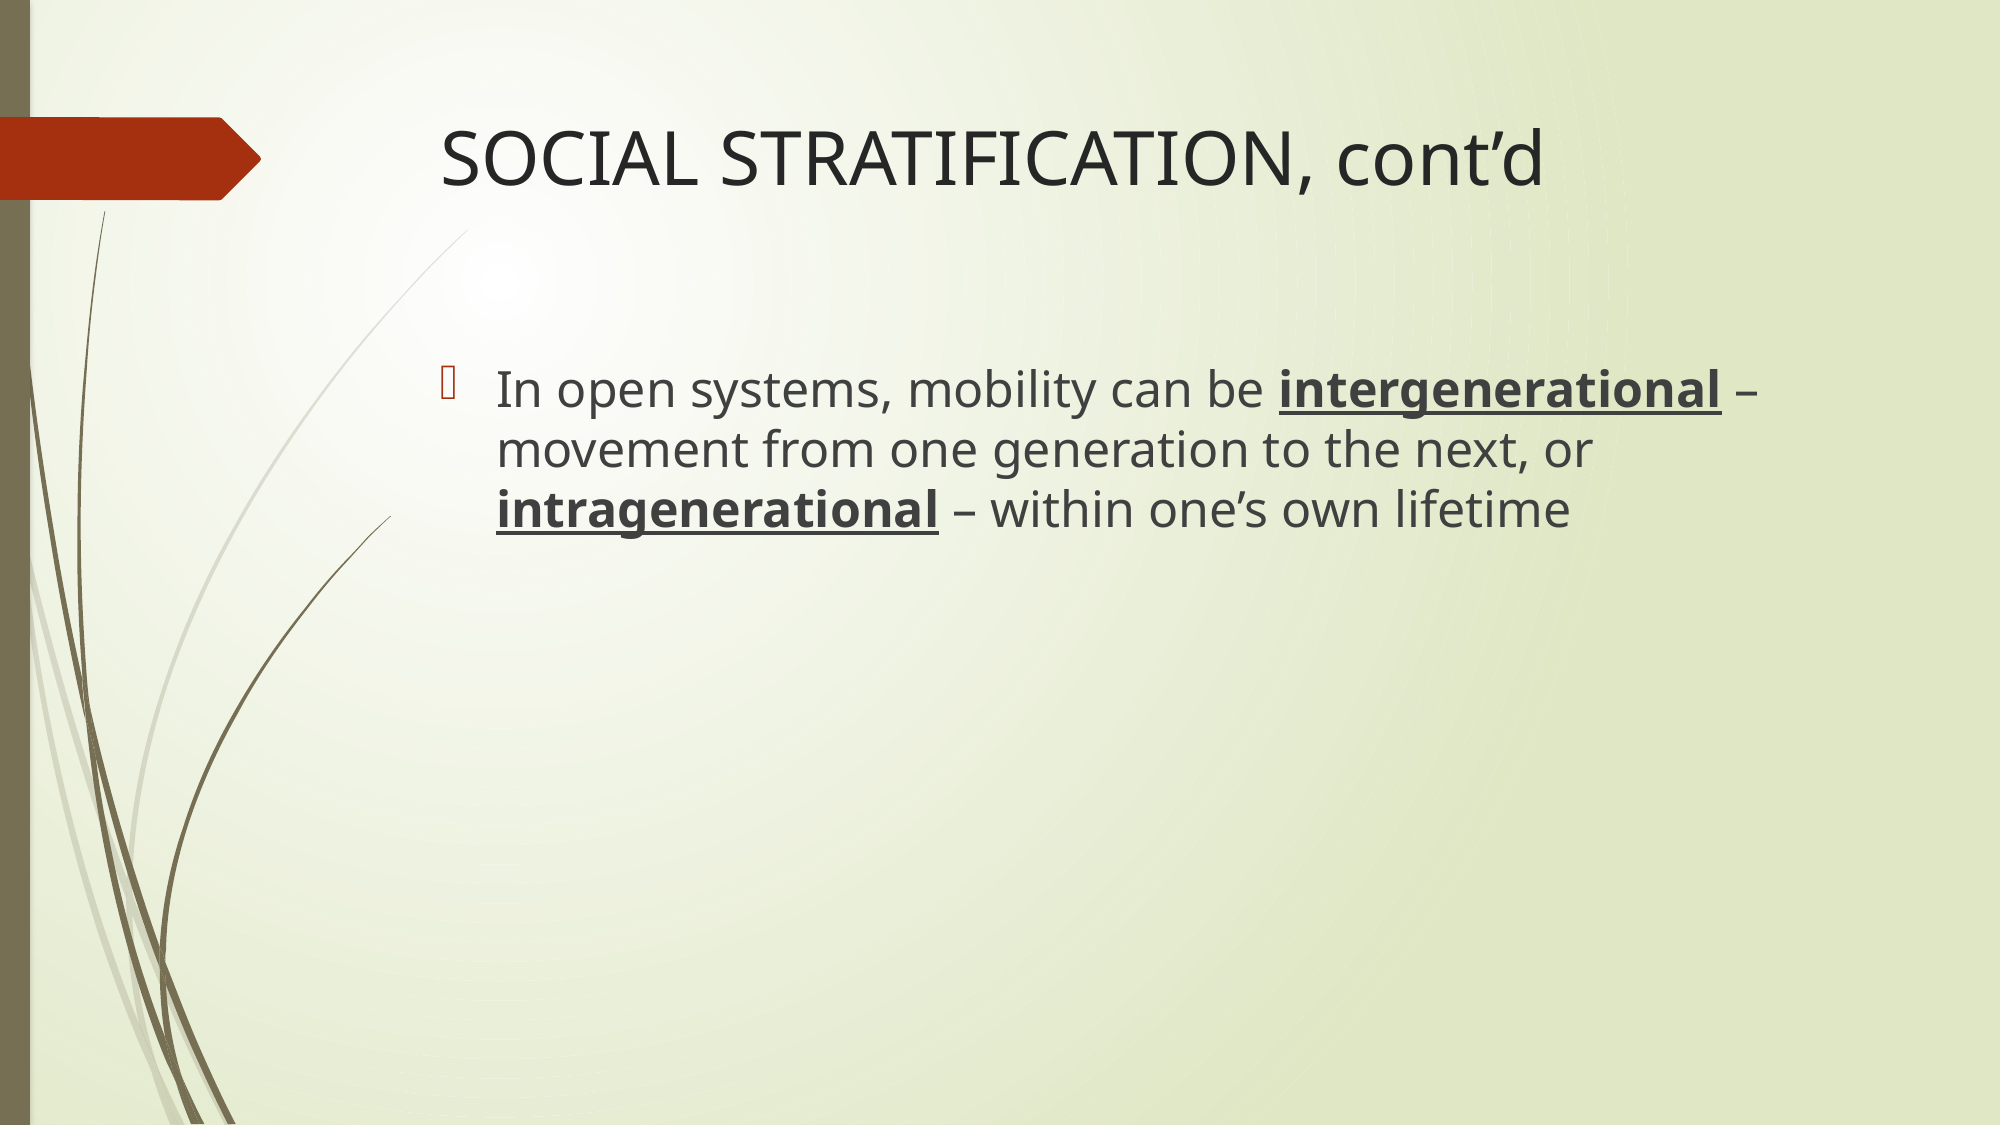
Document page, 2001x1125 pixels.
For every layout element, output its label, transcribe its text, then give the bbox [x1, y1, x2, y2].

title SOCIAL STRATIFICATION, cont’d [425, 102, 1888, 313]
list In open systems, mobility can be intergenerational – movement from one generation to the next, or intragenerational – within one’s own lifetime [424, 350, 1888, 970]
